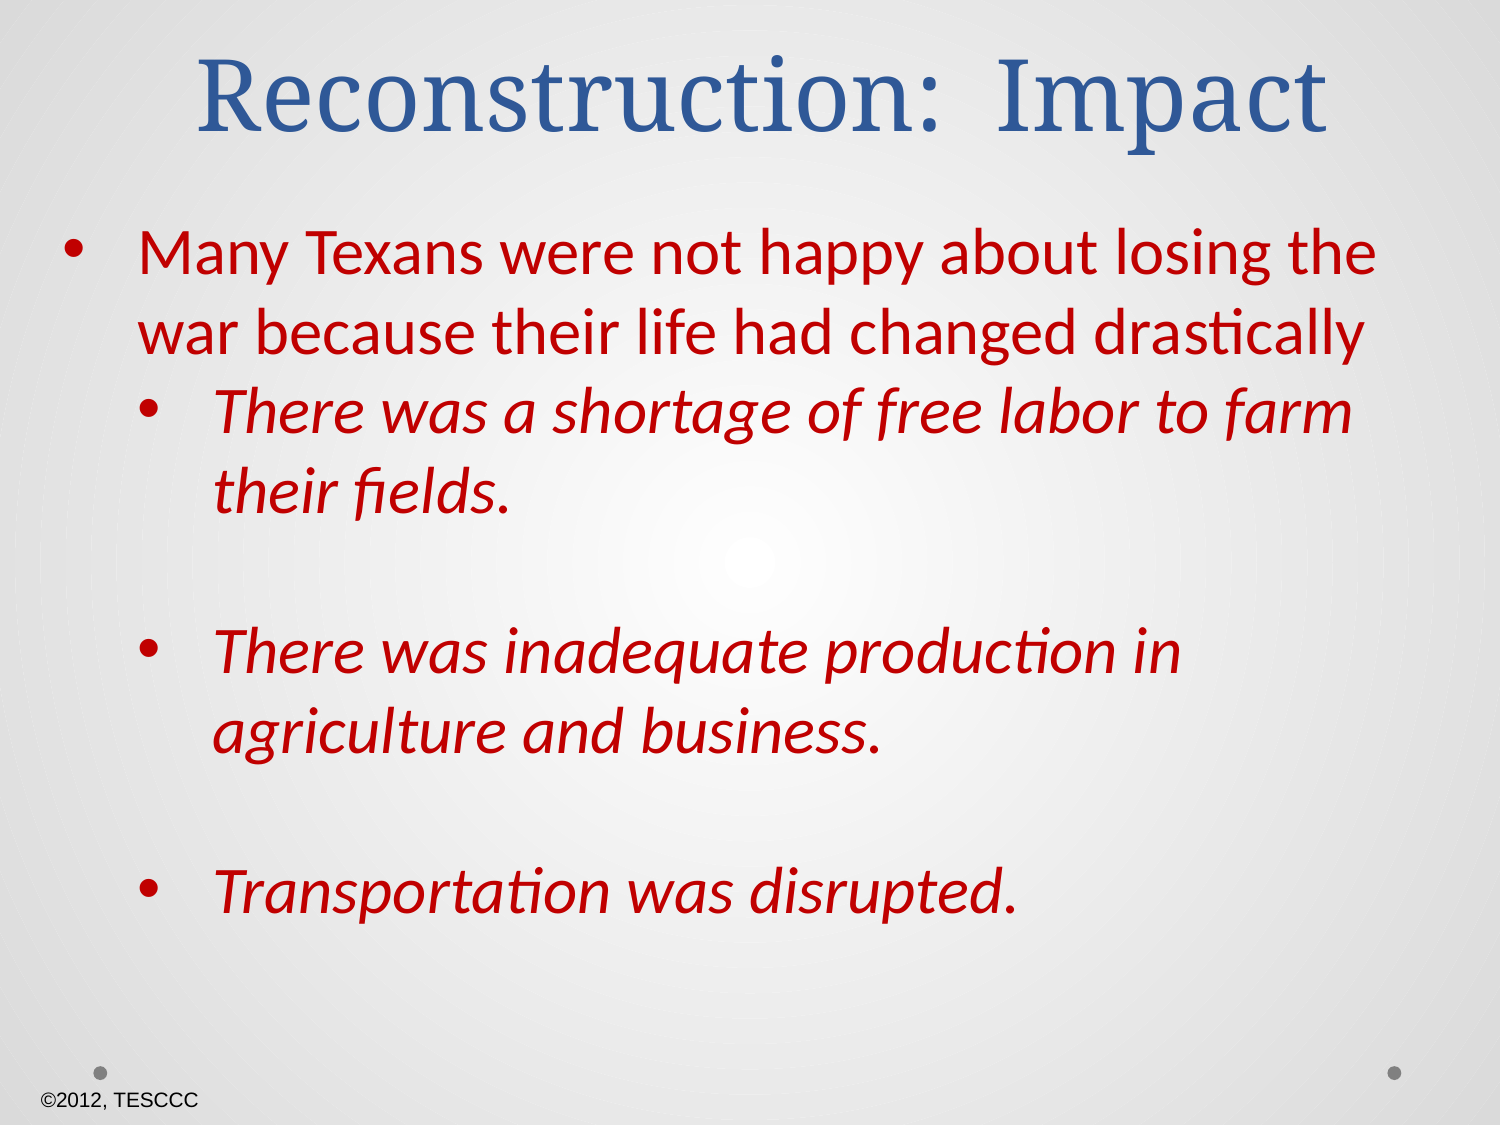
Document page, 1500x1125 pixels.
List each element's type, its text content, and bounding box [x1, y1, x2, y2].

title Reconstruction: Impact [87, 12, 1438, 159]
text_box Many Texans were not happy about losing the war because their life had changed drastically There was a shortage of free labor to farm their fields. There was inadequate production in agriculture and business. Transportation was disrupted. [47, 199, 1498, 935]
text_box ©2012, TESCCC [26, 1079, 364, 1119]
